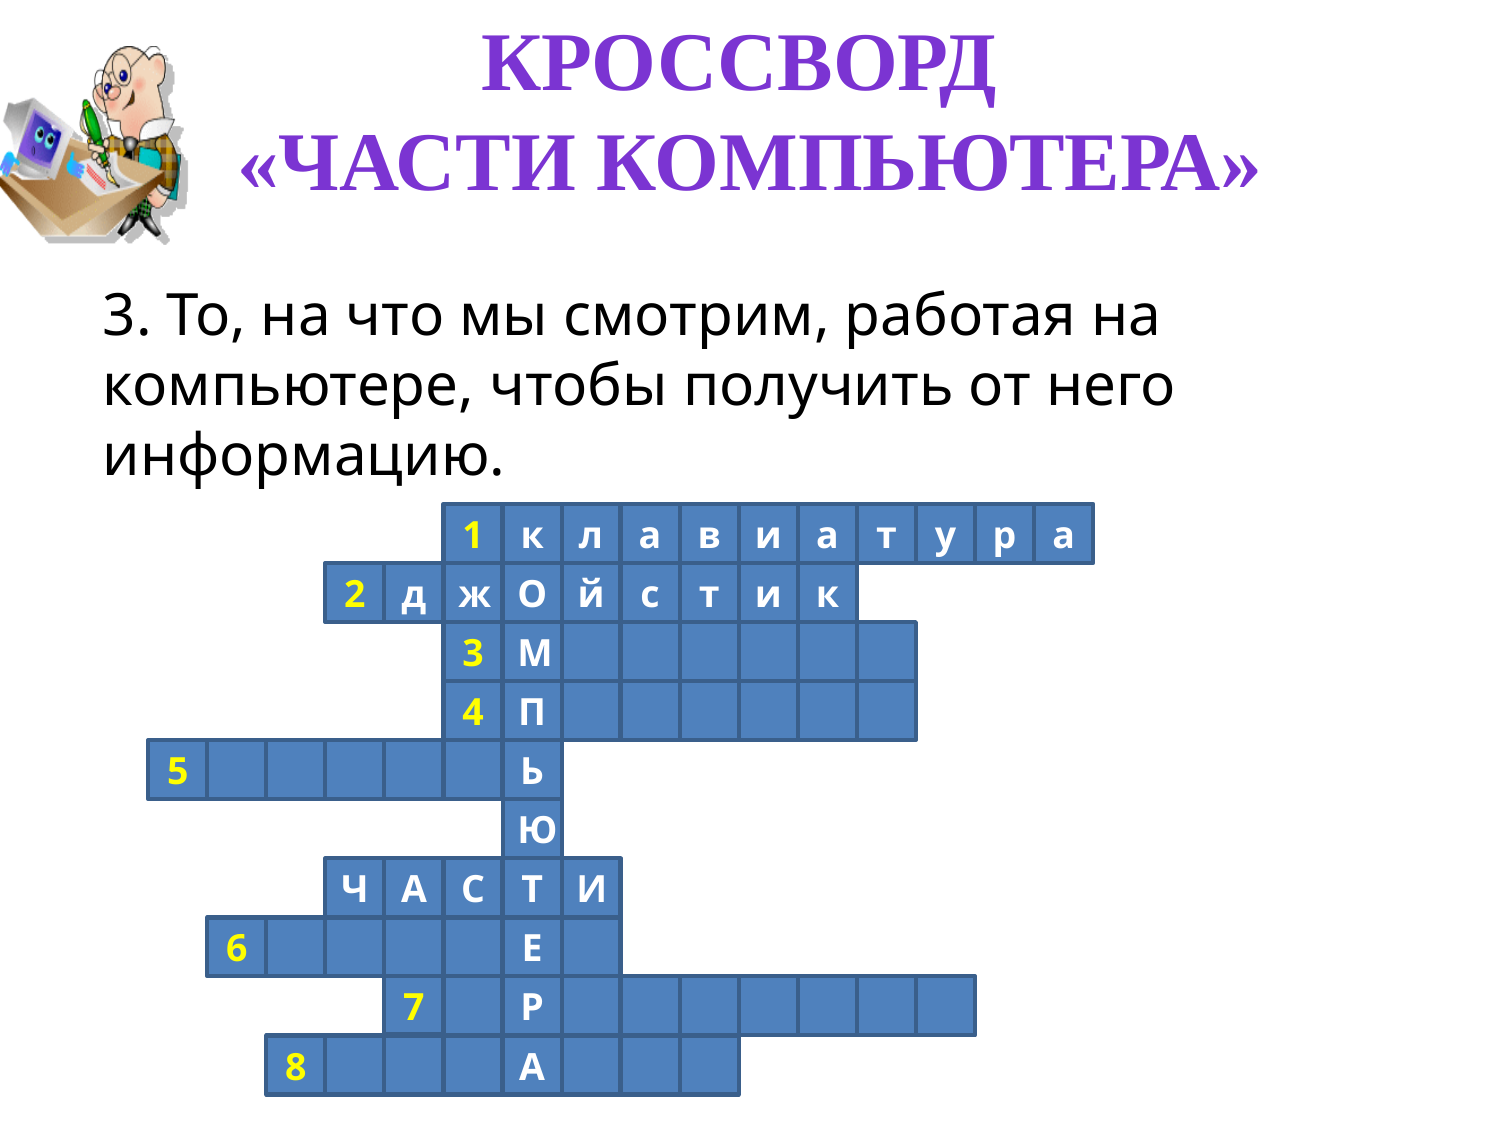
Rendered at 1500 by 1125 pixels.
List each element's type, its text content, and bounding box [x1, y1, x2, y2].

text_box [618, 679, 678, 742]
text_box ж [441, 561, 501, 620]
text_box [737, 679, 796, 742]
text_box а [618, 502, 678, 561]
text_box М [505, 620, 564, 679]
text_box [564, 1033, 618, 1097]
text_box [918, 974, 977, 1037]
text_box Кроссворд «Части компьютера» [0, 0, 1500, 215]
text_box 4 [441, 679, 501, 738]
text_box Ь [505, 738, 564, 797]
text_box а [796, 502, 855, 561]
text_box [564, 915, 623, 974]
text_box [446, 915, 505, 974]
text_box [209, 738, 268, 801]
text_box И [560, 856, 623, 915]
text_box [386, 915, 446, 974]
text_box [386, 738, 446, 801]
text_box С [446, 856, 505, 915]
text_box [855, 679, 918, 742]
text_box [560, 679, 618, 742]
text_box с [618, 561, 678, 620]
text_box т [678, 561, 737, 620]
text_box [327, 738, 386, 801]
text_box [678, 679, 737, 742]
text_box [618, 974, 678, 1033]
text_box 3. То, на что мы смотрим, работая на компьютере, чтобы получить от него информацию. [70, 269, 1407, 495]
text_box Ч [323, 856, 386, 915]
text_box у [914, 502, 973, 565]
text_box [741, 620, 800, 679]
text_box [446, 738, 505, 801]
text_box [796, 679, 855, 742]
text_box а [1032, 502, 1095, 565]
picture [0, 46, 181, 240]
text_box [618, 1033, 678, 1097]
text_box [737, 974, 796, 1037]
text_box 5 [146, 738, 209, 801]
text_box 1 [441, 502, 501, 561]
text_box д [382, 561, 441, 624]
text_box [796, 974, 859, 1037]
text_box Р [505, 974, 560, 1033]
text_box [678, 974, 737, 1033]
text_box 6 [205, 915, 268, 978]
text_box [446, 1033, 505, 1097]
text_box л [560, 502, 618, 561]
text_box т [855, 502, 914, 565]
text_box А [386, 856, 446, 915]
text_box [678, 1033, 741, 1097]
text_box [564, 620, 623, 679]
text_box Ю [501, 797, 564, 856]
text_box р [973, 502, 1032, 565]
text_box [560, 974, 618, 1033]
text_box в [678, 502, 737, 561]
text_box и [737, 502, 796, 561]
text_box к [501, 502, 560, 561]
text_box [446, 974, 505, 1033]
text_box [327, 915, 386, 978]
text_box [268, 915, 327, 978]
text_box [859, 620, 918, 679]
text_box [623, 620, 682, 679]
text_box к [800, 561, 859, 620]
text_box 7 [382, 974, 446, 1033]
text_box [386, 1033, 446, 1097]
text_box 2 [323, 561, 382, 624]
text_box [327, 1033, 386, 1097]
text_box 8 [264, 1033, 327, 1097]
text_box [799, 620, 859, 679]
text_box [268, 738, 327, 801]
text_box О [501, 561, 560, 620]
text_box Е [505, 915, 564, 974]
text_box П [501, 679, 560, 738]
text_box 3 [441, 620, 505, 679]
text_box Т [505, 856, 560, 915]
text_box и [737, 561, 800, 620]
text_box [682, 620, 741, 679]
text_box й [560, 561, 618, 620]
text_box [859, 974, 918, 1037]
text_box А [505, 1033, 564, 1097]
